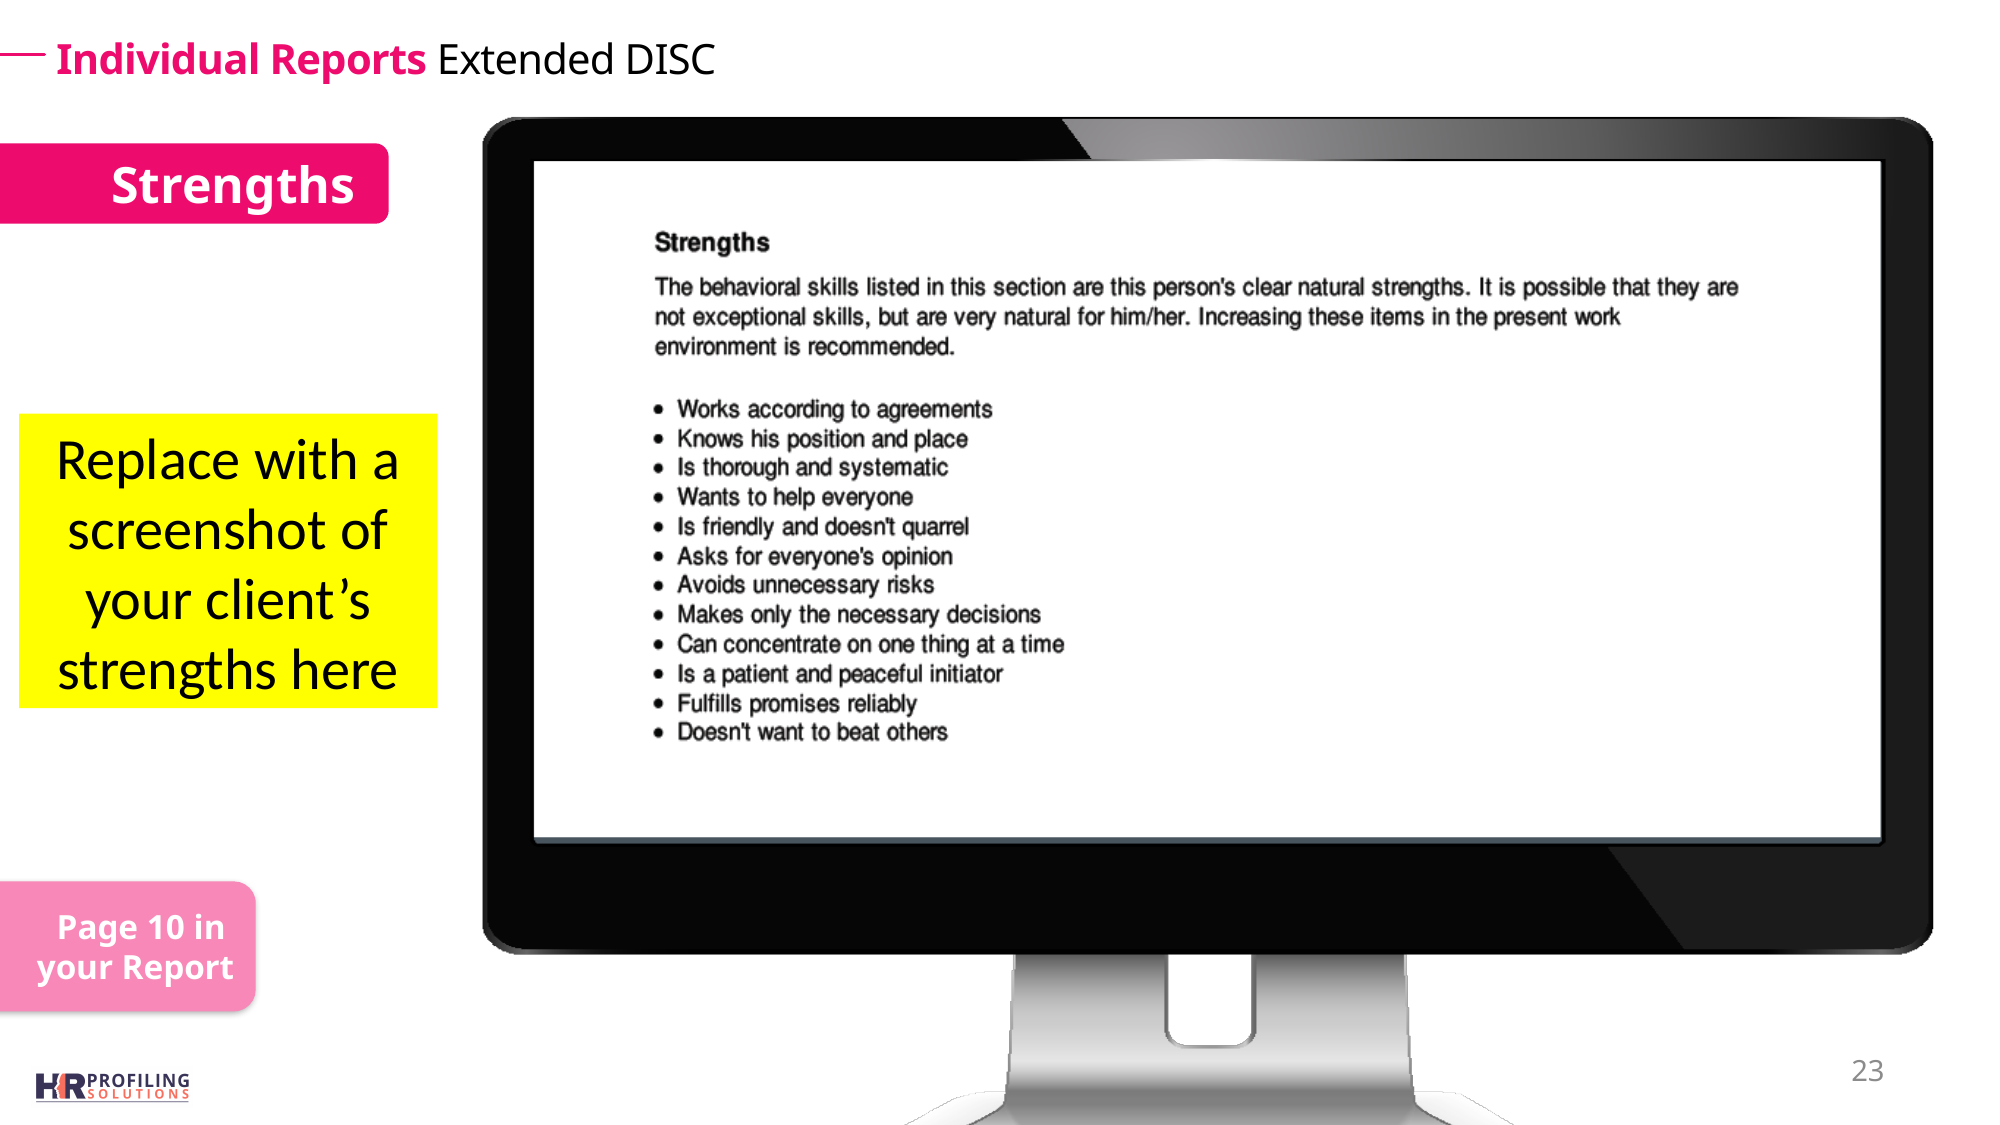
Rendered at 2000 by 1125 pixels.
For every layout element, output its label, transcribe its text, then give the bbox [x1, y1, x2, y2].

picture [31, 1066, 193, 1108]
text_box Page 10 in your Report [0, 880, 257, 1013]
text_box Individual Reports Extended DISC [44, 32, 1036, 90]
picture [432, 64, 1979, 1125]
text_box Replace with a screenshot of your client’s strengths here [19, 413, 427, 709]
text_box Strengths [0, 141, 391, 226]
